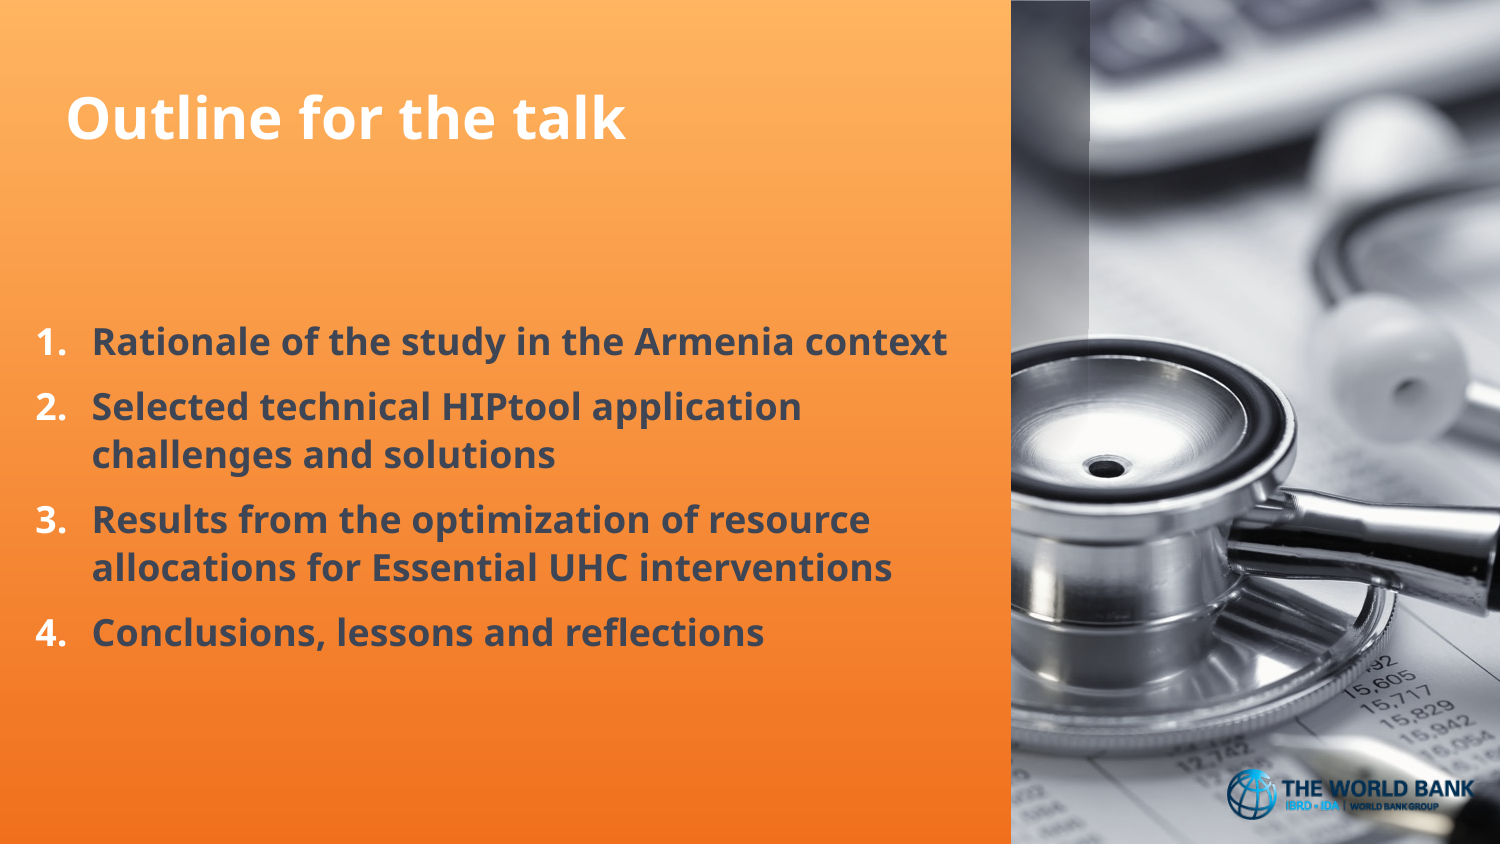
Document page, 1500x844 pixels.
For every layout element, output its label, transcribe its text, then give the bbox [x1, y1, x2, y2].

list Rationale of the study in the Armenia context Selected technical HIPtool application challenges and solutions Results from the optimization of resource allocations for Essential UHC interventions Conclusions, lessons and reflections [35, 198, 981, 824]
title Outline for the talk [65, 87, 937, 153]
picture [1011, 0, 1500, 844]
